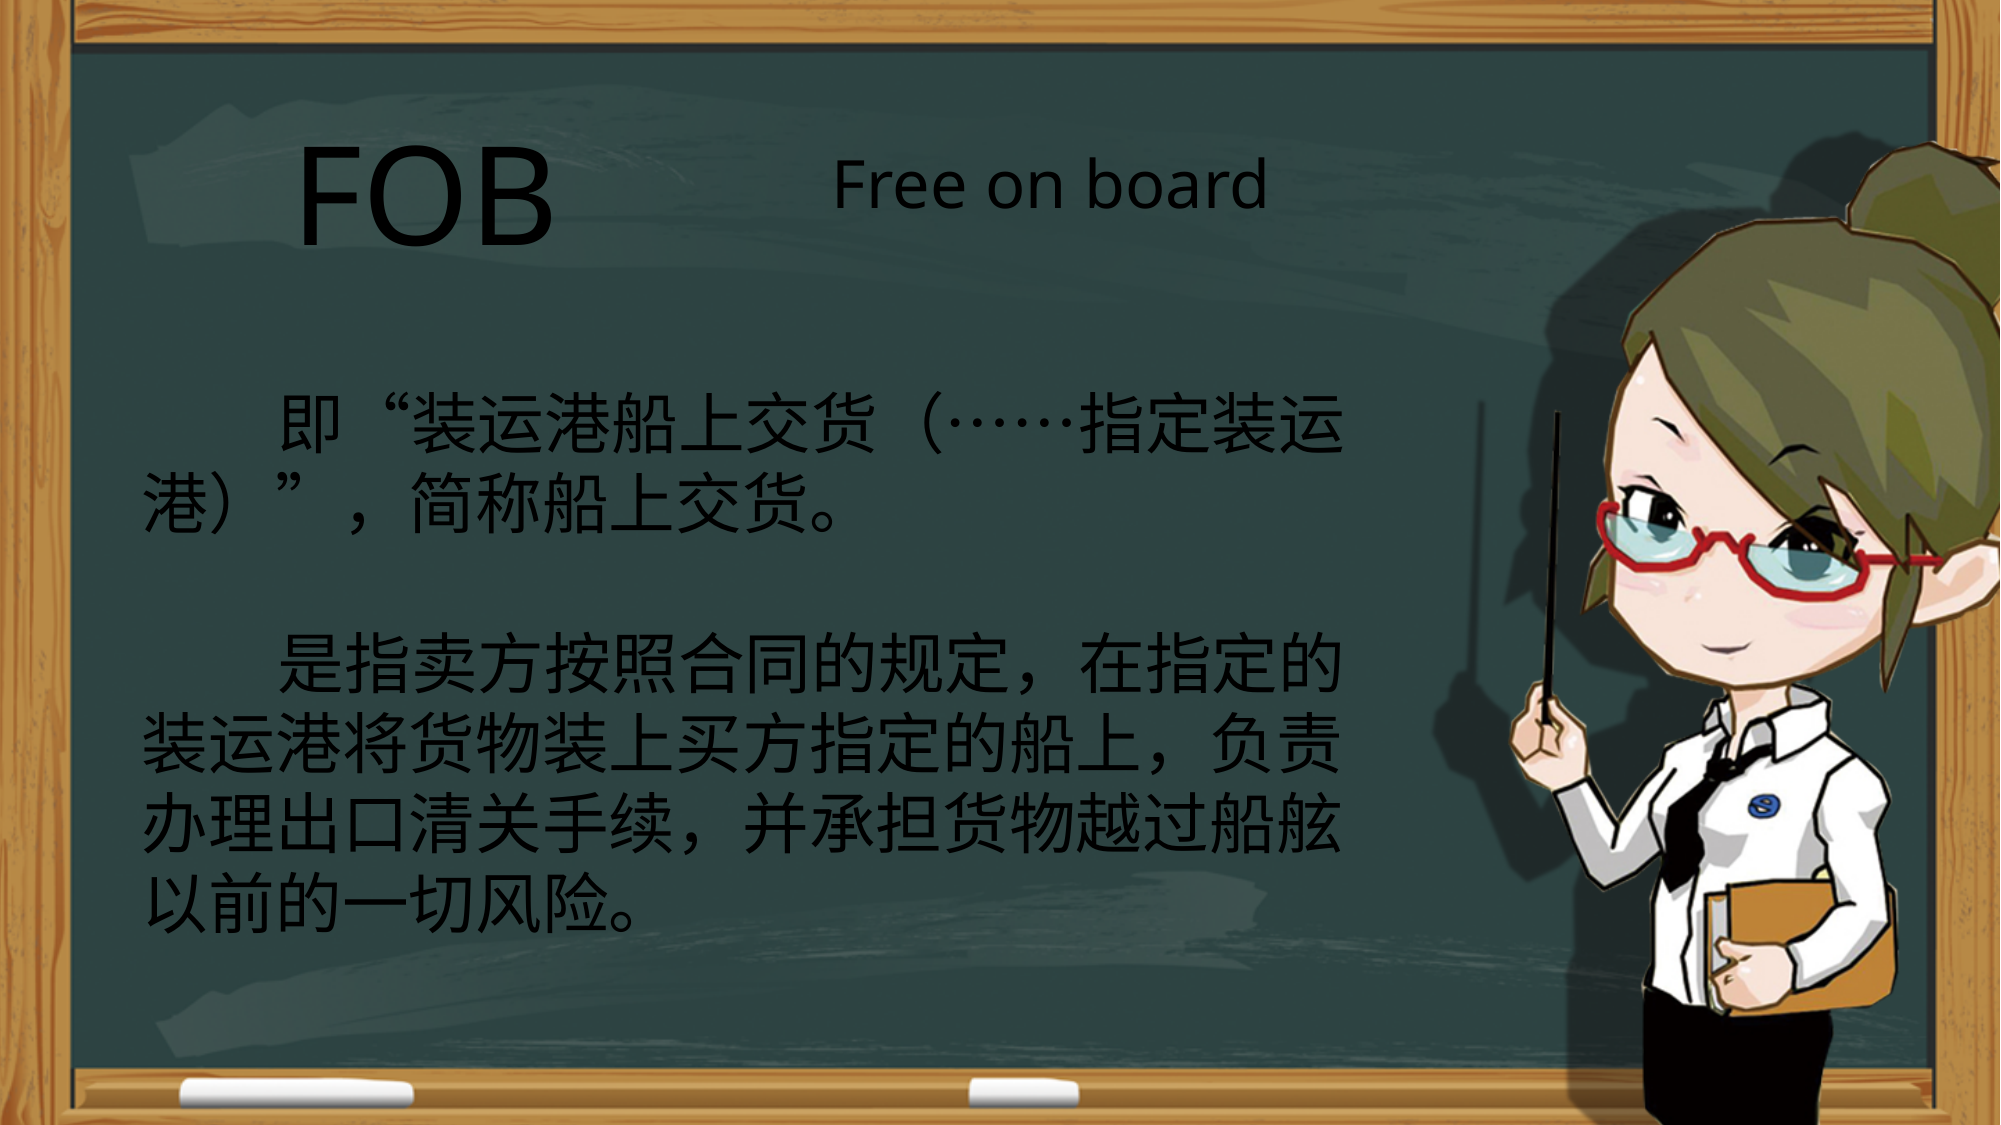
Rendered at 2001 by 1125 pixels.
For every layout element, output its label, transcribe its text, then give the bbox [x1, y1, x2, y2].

text_box Free on board 即“装运港船上交货（……指定装运港）”，简称船上交货。 是指卖方按照合同的规定，在指定的装运港将货物装上买方指定的船上，负责办理出口清关手续，并承担货物越过船舷以前的一切风险。 [127, 204, 1396, 879]
text_box FOB [97, 103, 753, 278]
picture [0, 0, 2000, 1125]
